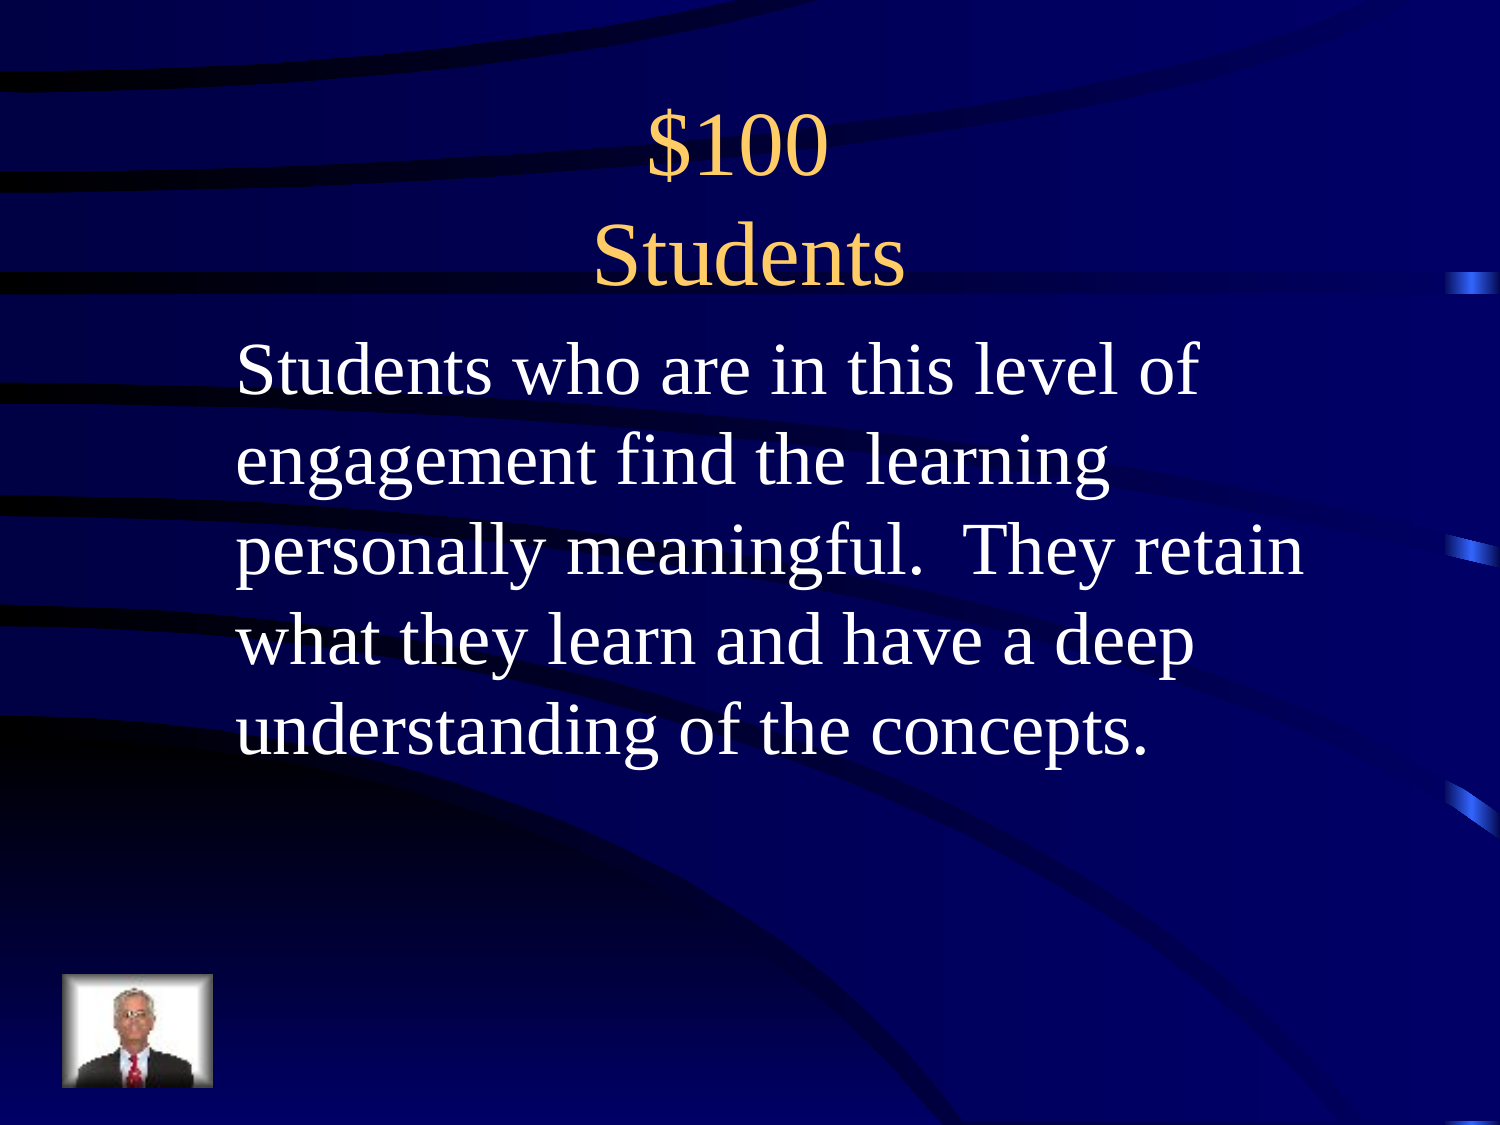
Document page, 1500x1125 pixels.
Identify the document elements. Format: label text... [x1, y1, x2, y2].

text_box Students who are in this level of engagement find the learning personally meaningful. They retain what they learn and have a deep understanding of the concepts. [220, 312, 1321, 778]
picture [62, 974, 213, 1088]
title $100 Students [112, 99, 1388, 288]
